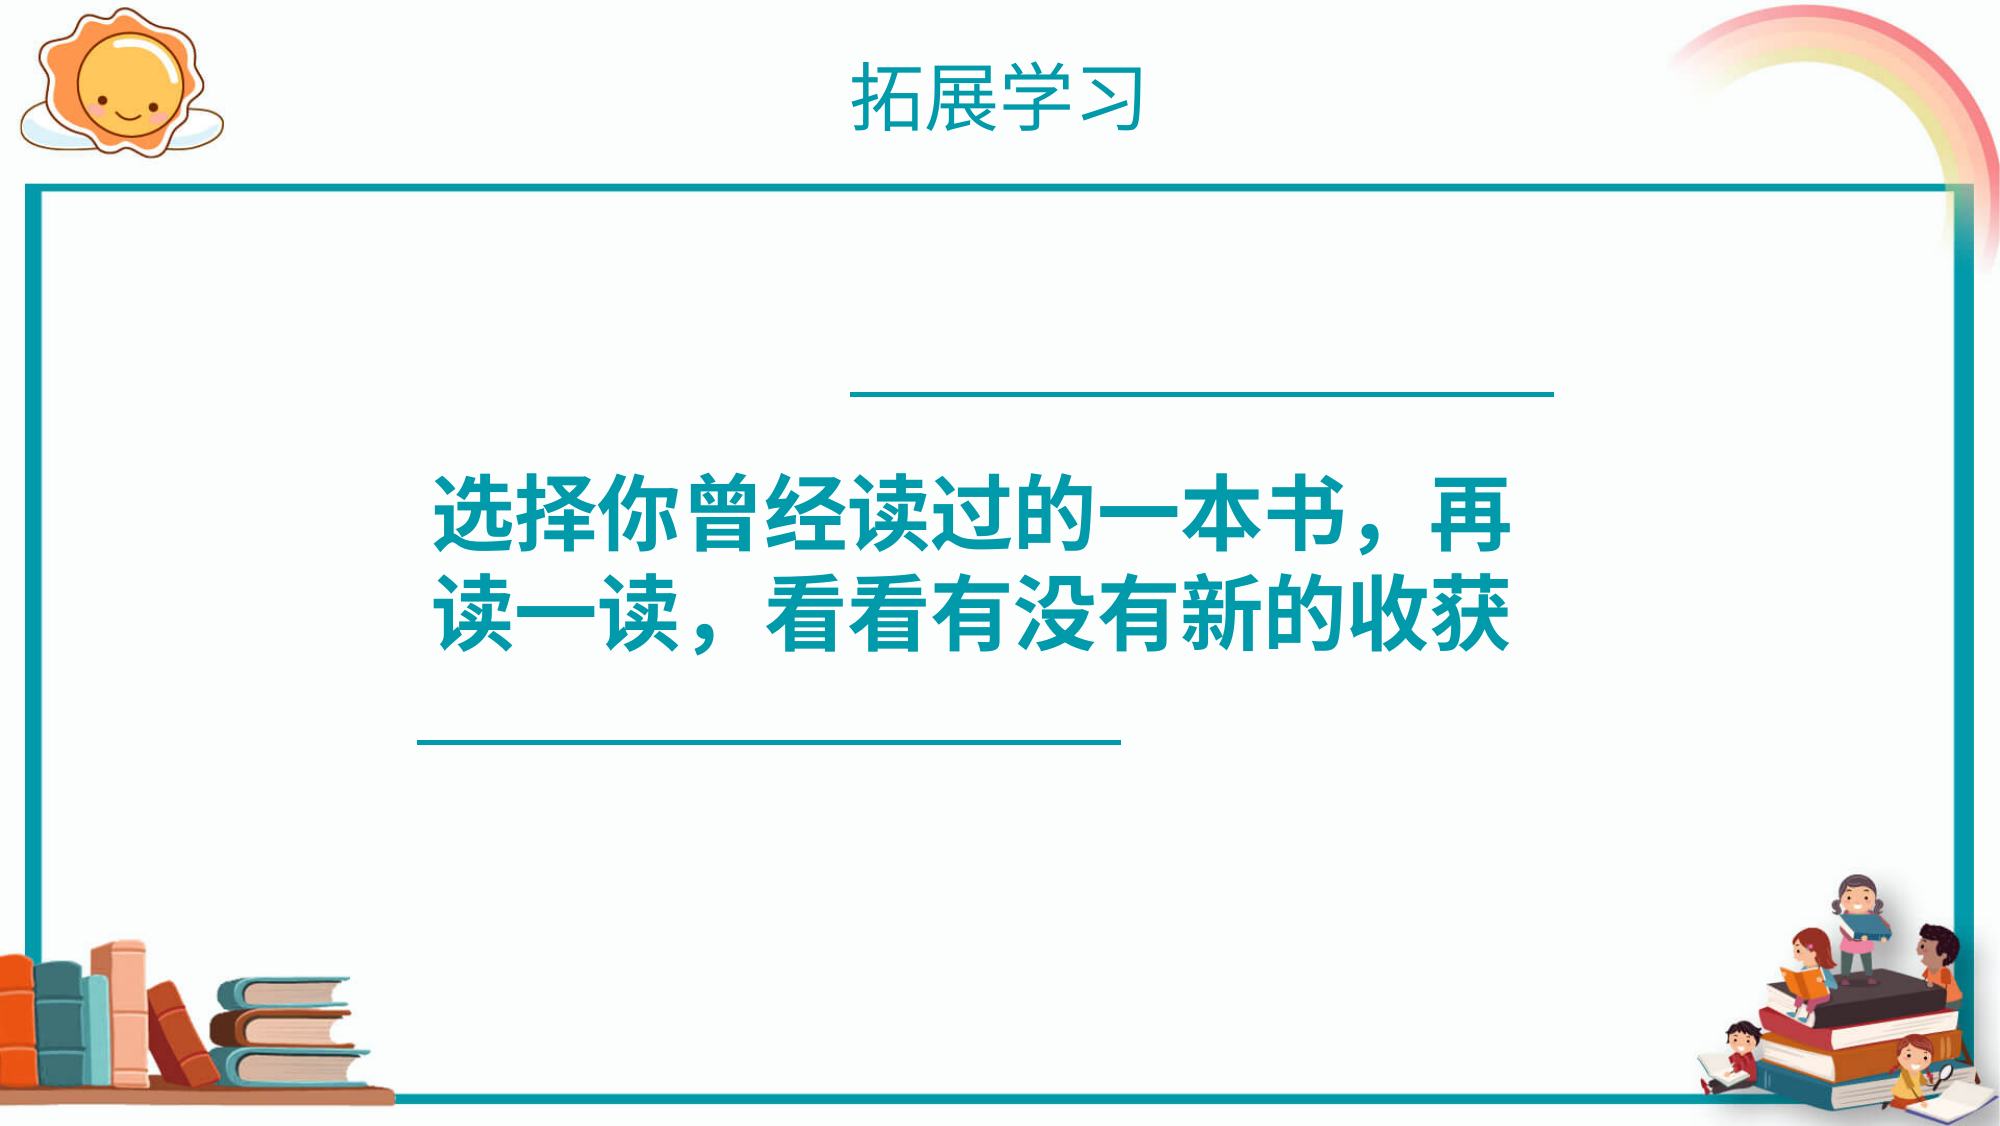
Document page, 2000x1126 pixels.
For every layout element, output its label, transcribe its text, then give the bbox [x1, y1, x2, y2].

text_box 拓展学习 [732, 49, 1267, 140]
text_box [416, 393, 1584, 743]
picture [0, 0, 2000, 1126]
